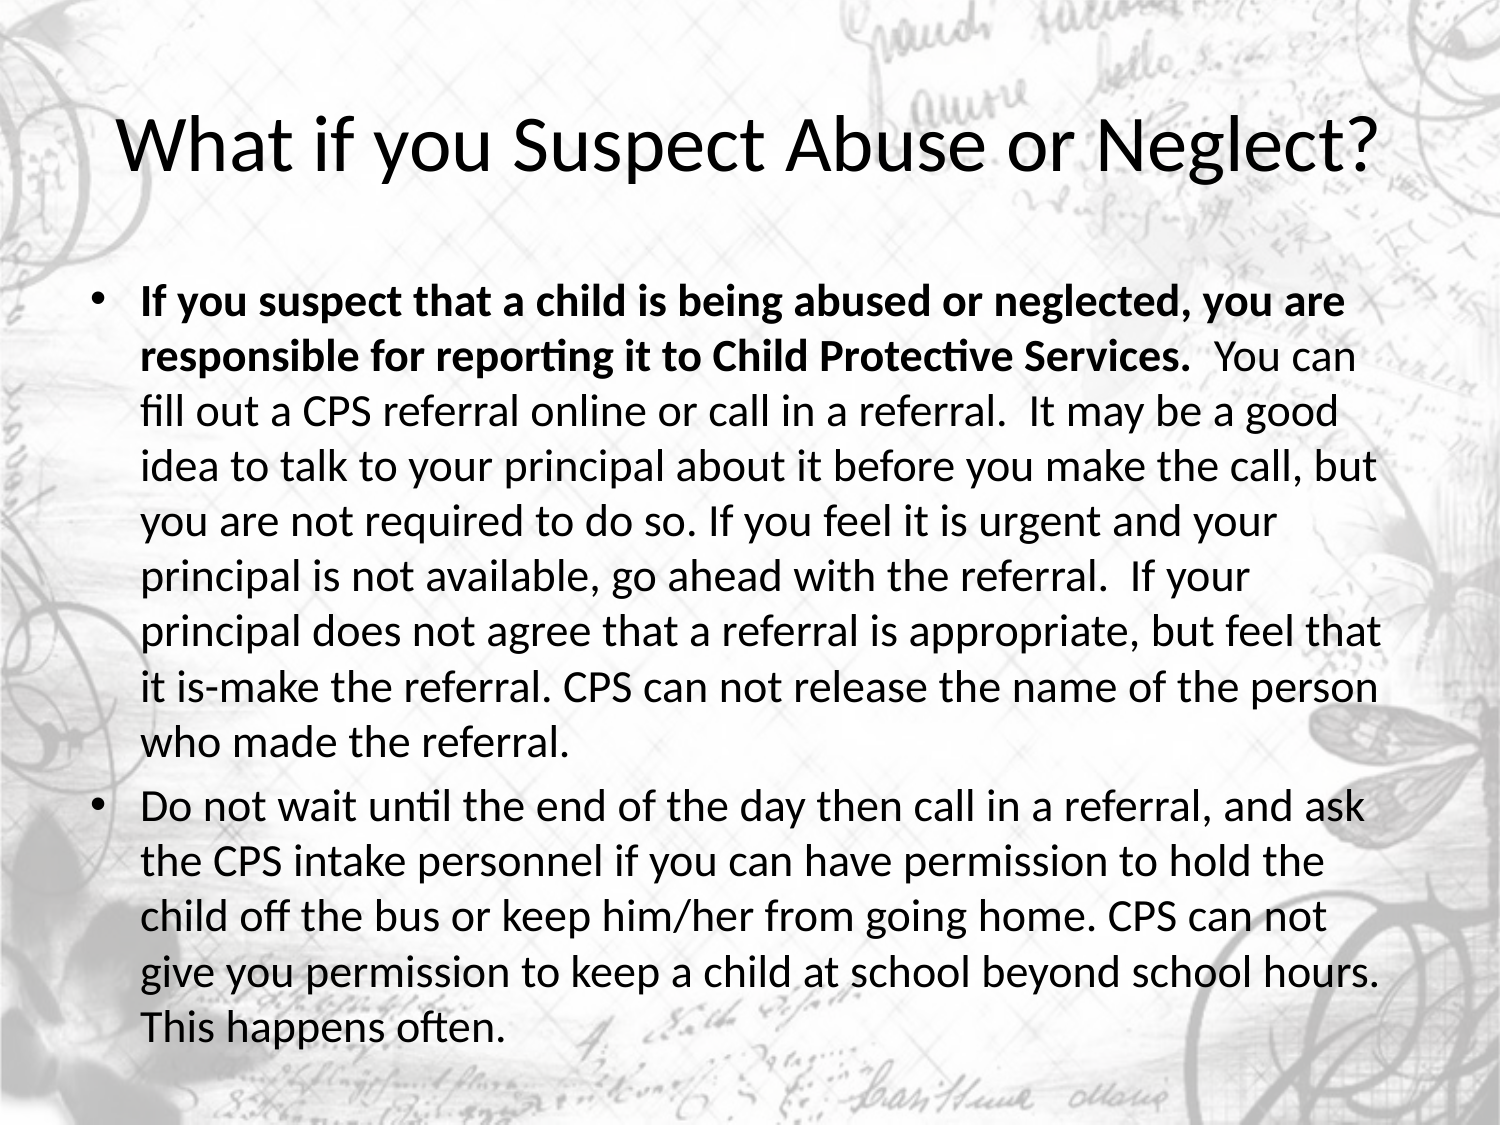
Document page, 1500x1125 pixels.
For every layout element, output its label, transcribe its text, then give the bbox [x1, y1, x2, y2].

list If you suspect that a child is being abused or neglected, you are responsible for reporting it to Child Protective Services. You can fill out a CPS referral online or call in a referral. It may be a good idea to talk to your principal about it before you make the call, but you are not required to do so. If you feel it is urgent and your principal is not available, go ahead with the referral. If your principal does not agree that a referral is appropriate, but feel that it is-make the referral. CPS can not release the name of the person who made the referral. Do not wait until the end of the day then call in a referral, and ask the CPS intake personnel if you can have permission to hold the child off the bus or keep him/her from going home. CPS can not give you permission to keep a child at school beyond school hours. This happens often. [75, 262, 1425, 1125]
title What if you Suspect Abuse or Neglect? [75, 45, 1425, 233]
